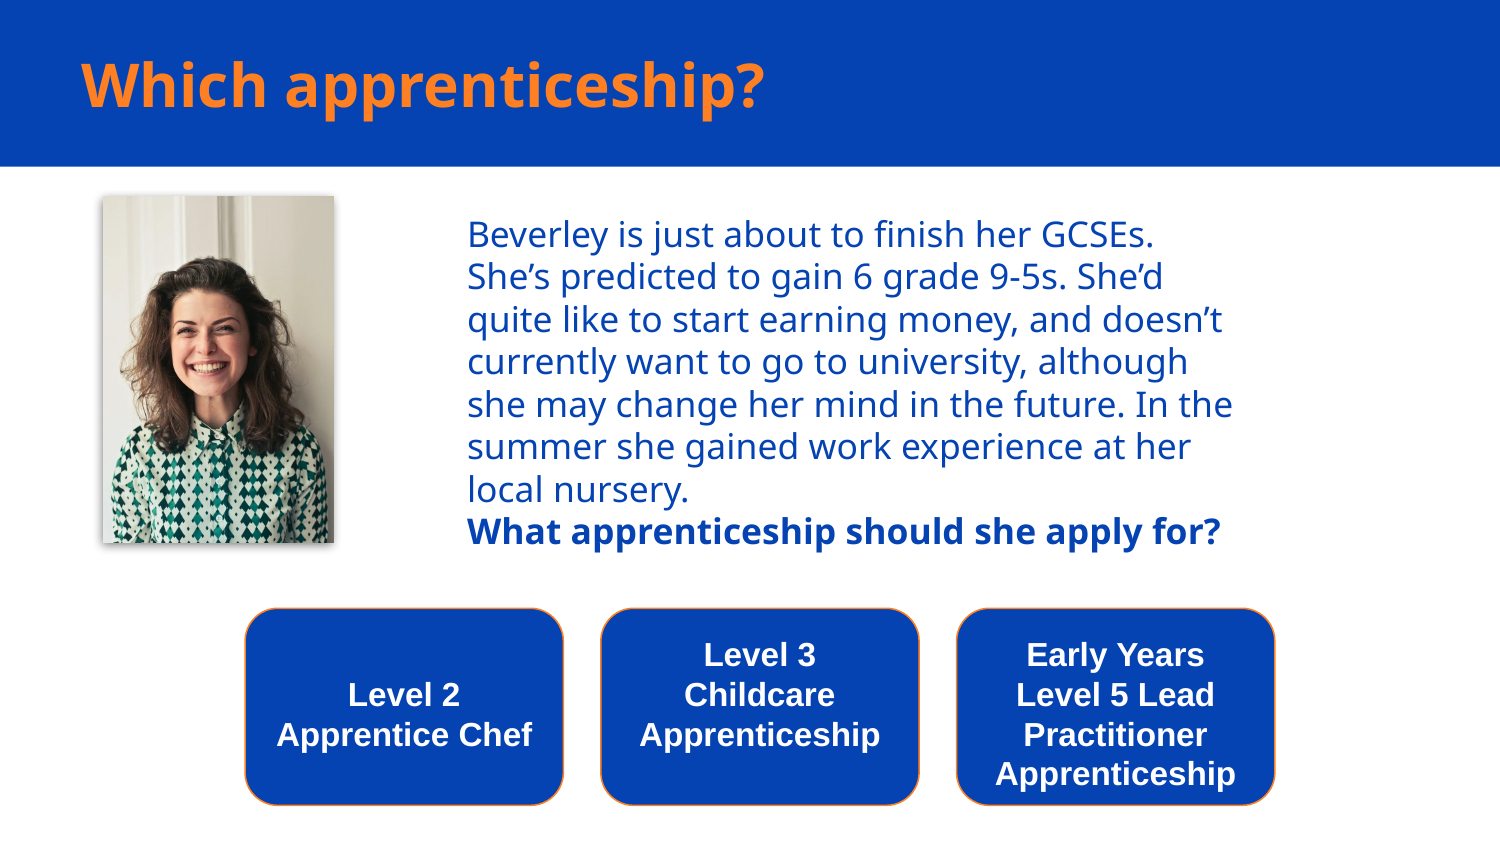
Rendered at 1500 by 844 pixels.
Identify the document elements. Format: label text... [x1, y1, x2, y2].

text_box Beverley is just about to finish her GCSEs. She’s predicted to gain 6 grade 9-5s. She’d quite like to start earning money, and doesn’t currently want to go to university, although she may change her mind in the future. In the summer she gained work experience at her local nursery. What apprenticeship should she apply for? [452, 196, 1268, 567]
text_box Level 3 Childcare Apprenticeship [600, 608, 920, 806]
title Which apprenticeship? [66, 32, 1470, 135]
text_box Early Years Level 5 Lead Practitioner Apprenticeship [956, 608, 1275, 806]
text_box Level 2 Apprentice Chef [245, 608, 564, 806]
picture [102, 196, 334, 543]
